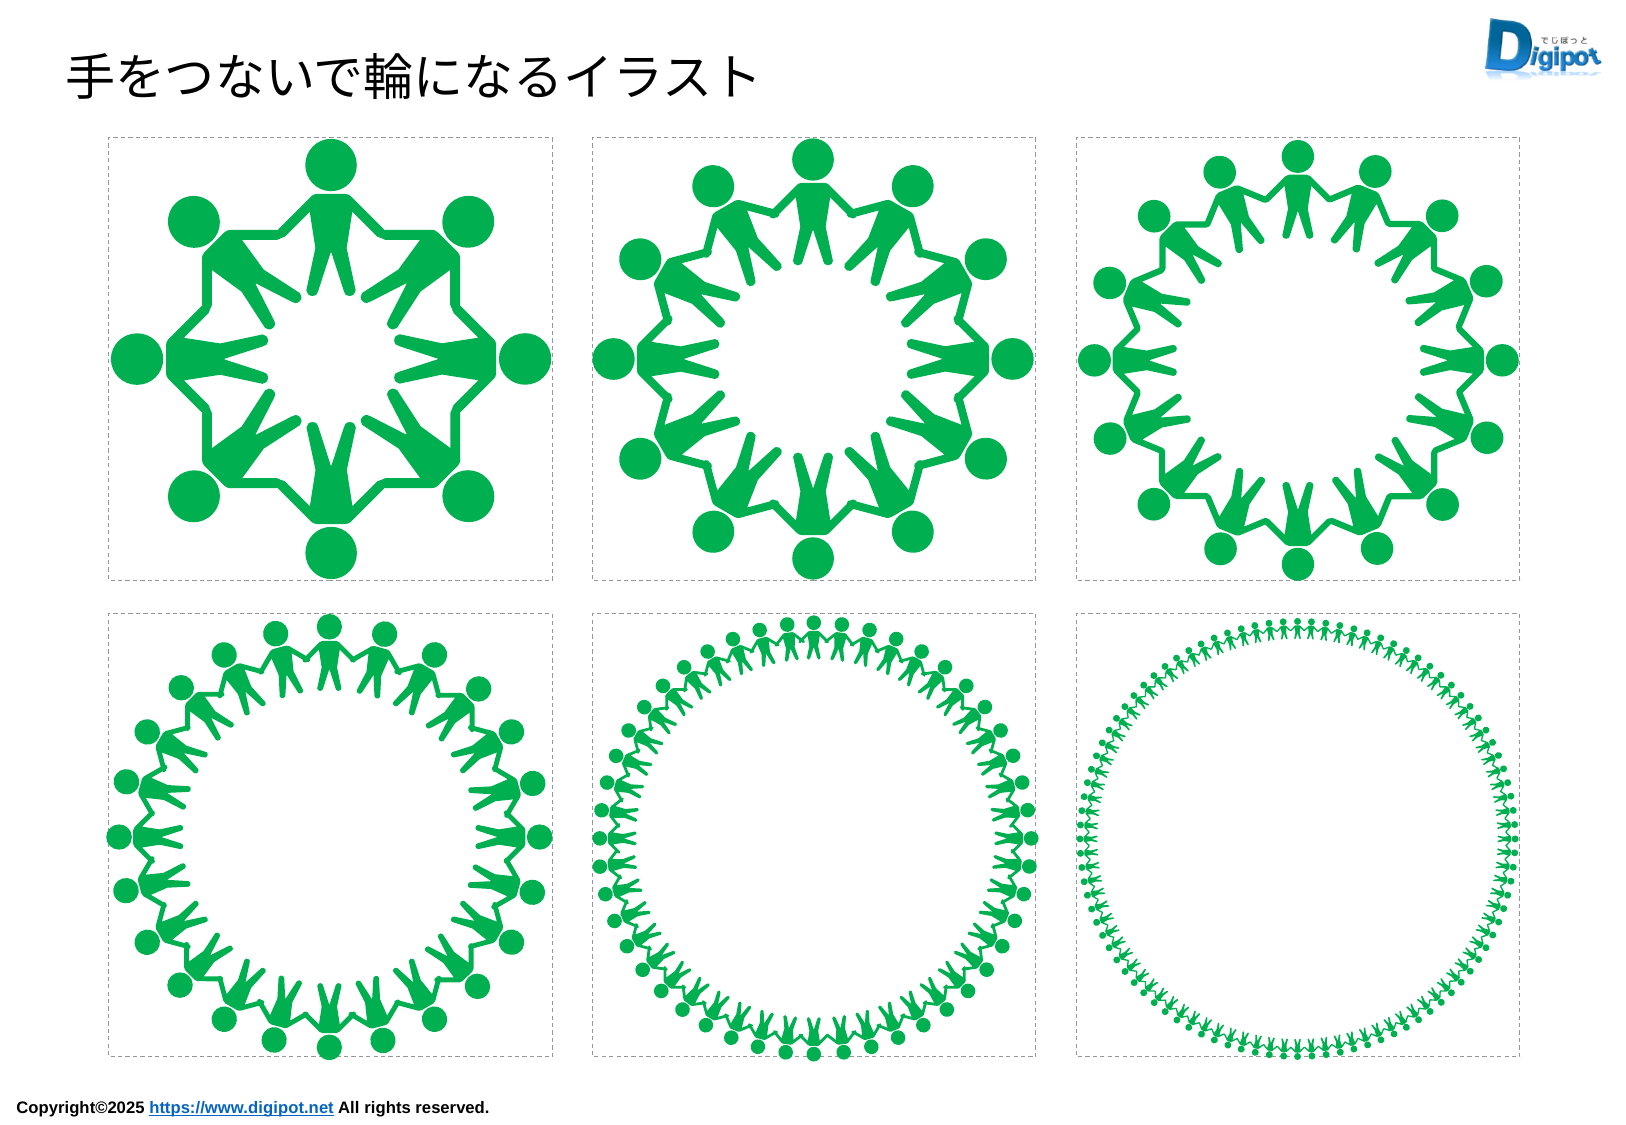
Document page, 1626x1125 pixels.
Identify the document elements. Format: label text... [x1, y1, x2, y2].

text_box [1077, 138, 1520, 582]
text_box [105, 612, 554, 1062]
text_box [591, 614, 1040, 1063]
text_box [110, 138, 552, 580]
picture [1485, 18, 1602, 82]
text_box [1075, 616, 1520, 1062]
text_box [591, 137, 1035, 581]
text_box 手をつないで輪になるイラスト [50, 38, 778, 113]
